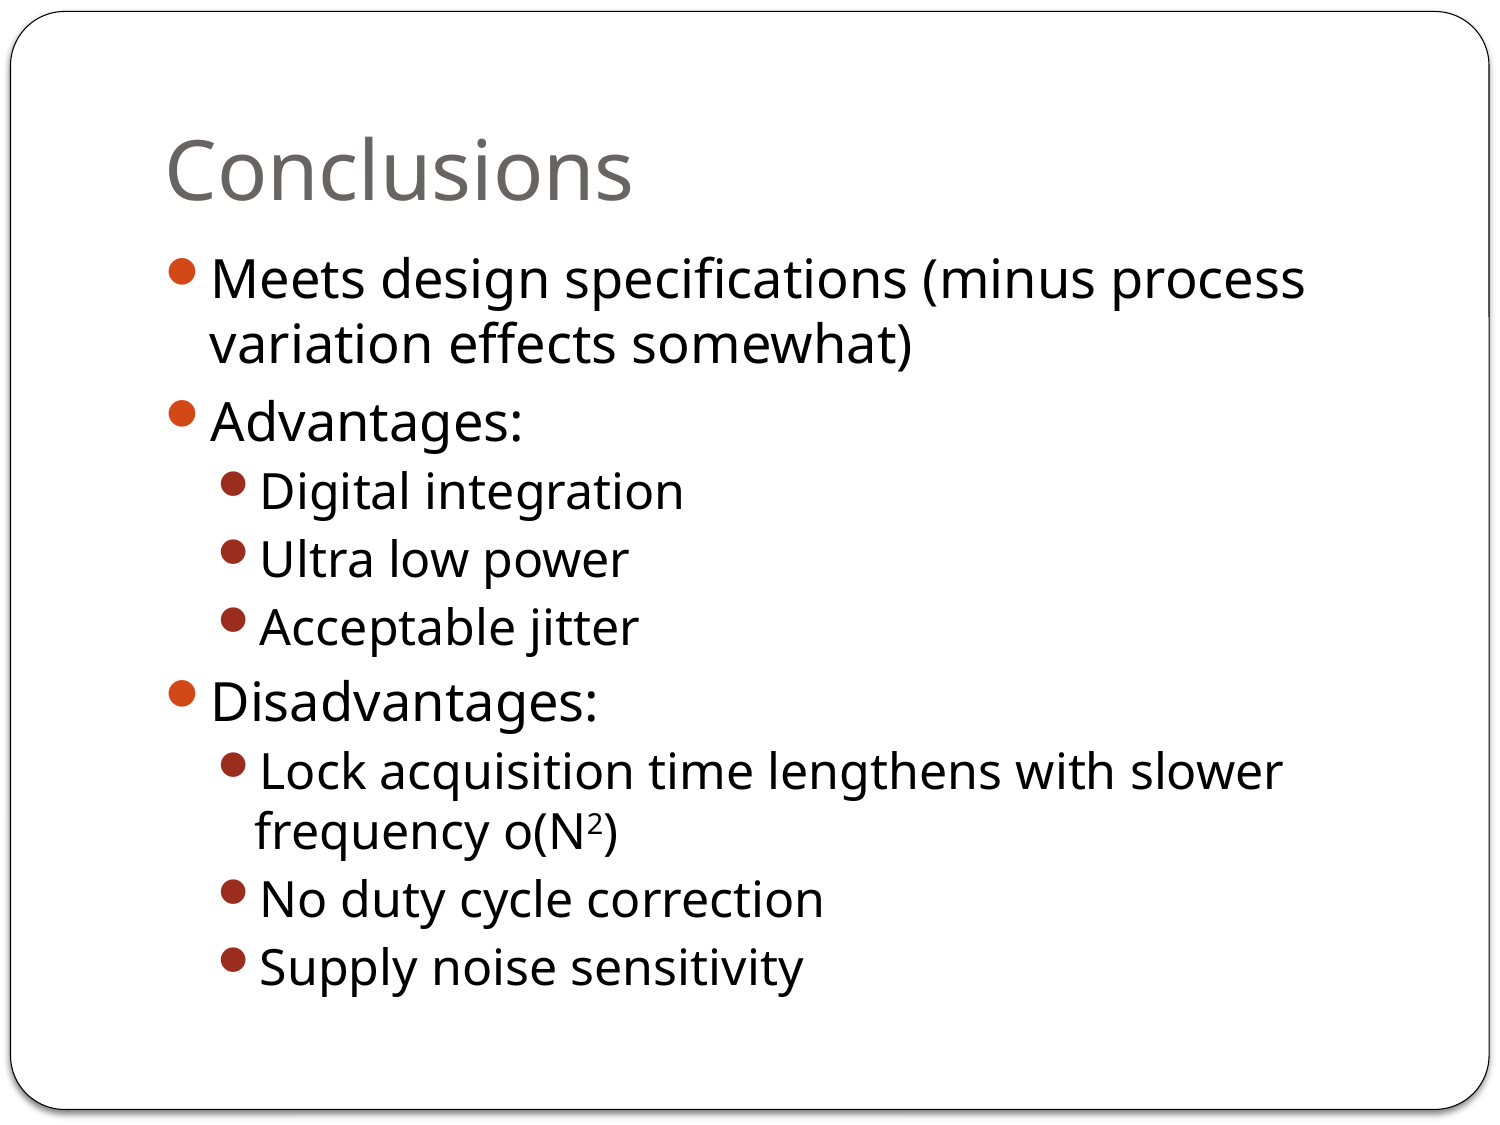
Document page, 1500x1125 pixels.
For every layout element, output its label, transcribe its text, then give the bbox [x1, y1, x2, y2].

title Conclusions [150, 45, 1425, 233]
list Meets design specifications (minus process variation effects somewhat) Advantages: Digital integration Ultra low power Acceptable jitter Disadvantages: Lock acquisition time lengthens with slower frequency o(N2) No duty cycle correction Supply noise sensitivity [150, 237, 1425, 988]
